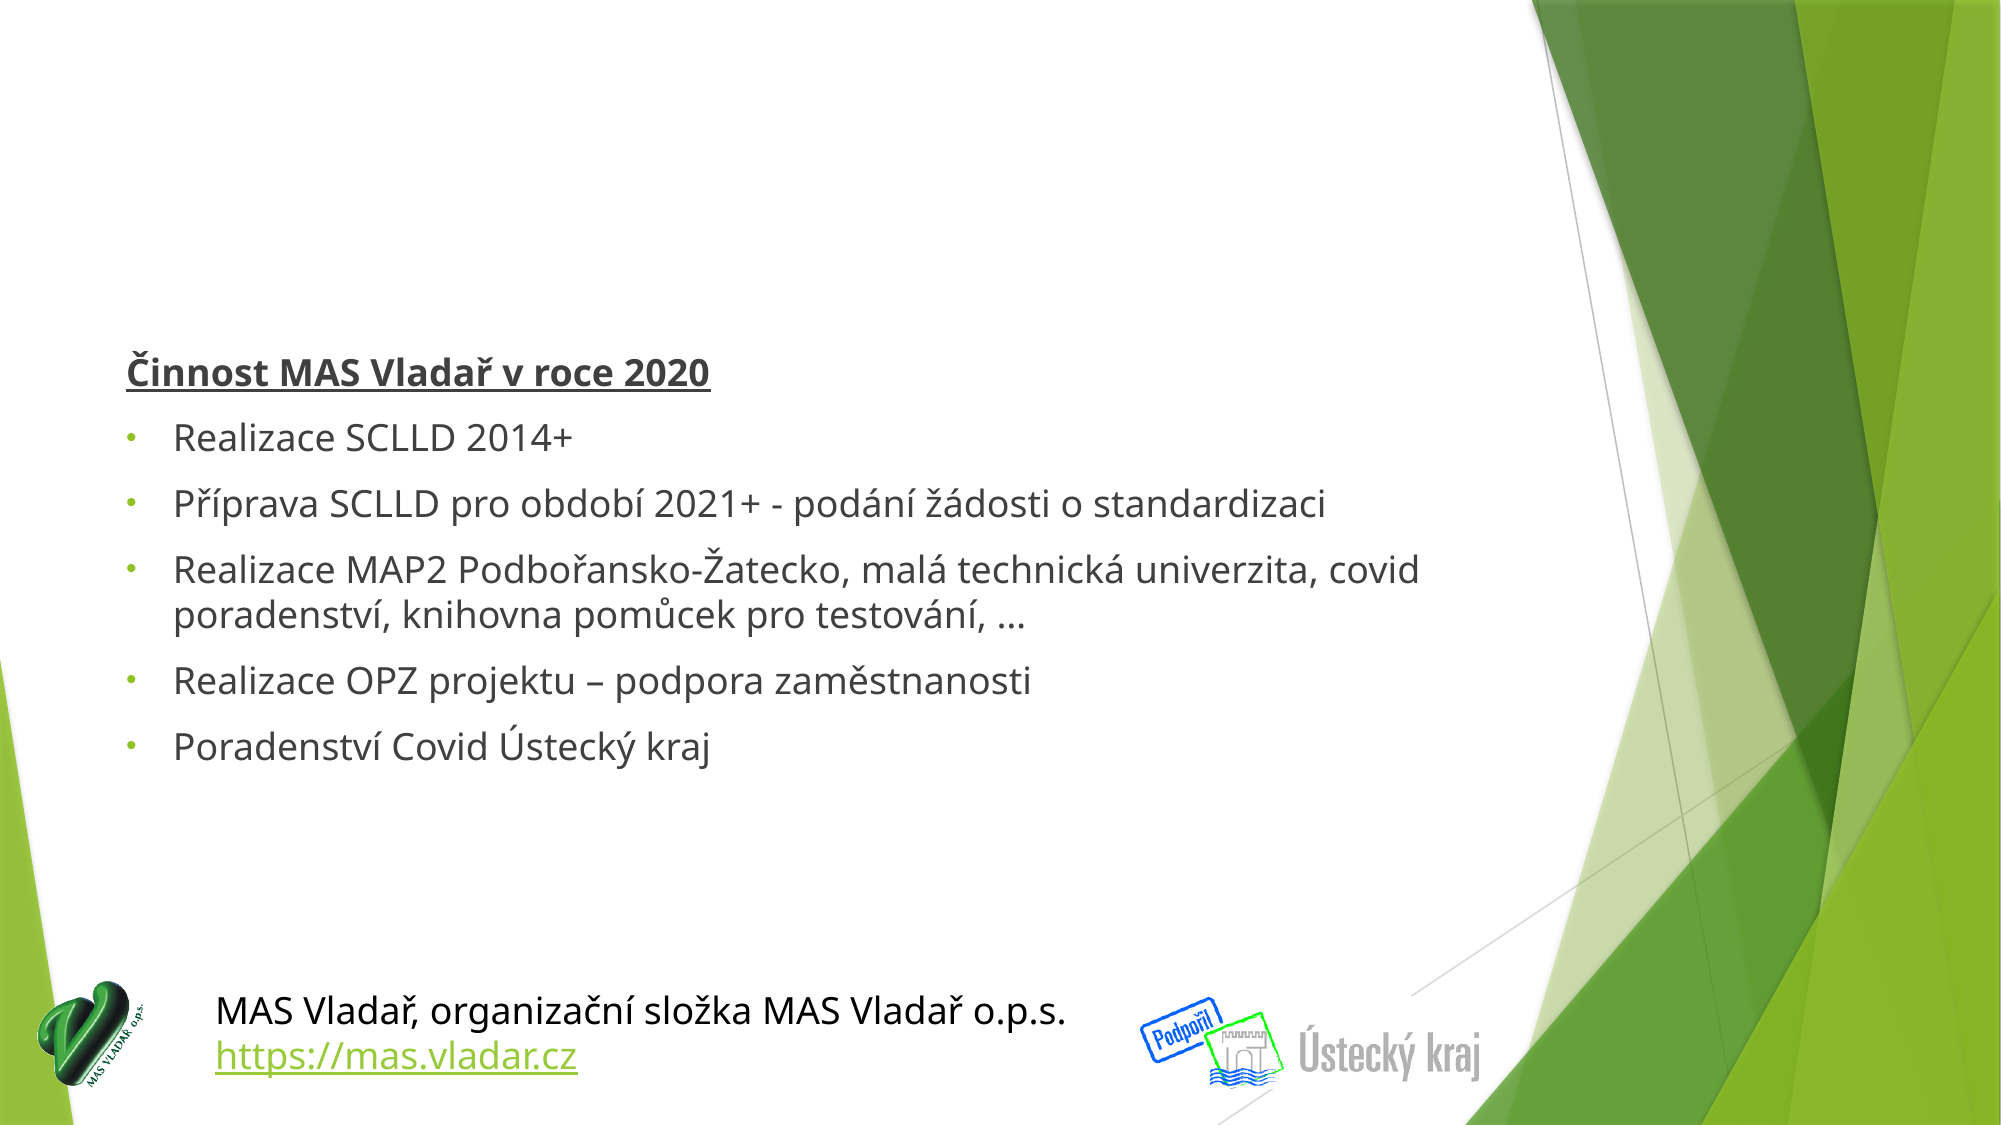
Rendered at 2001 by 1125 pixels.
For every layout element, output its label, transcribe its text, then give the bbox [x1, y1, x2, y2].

list Činnost MAS Vladař v roce 2020 Realizace SCLLD 2014+ Příprava SCLLD pro období 2021+ - podání žádosti o standardizaci Realizace MAP2 Podbořansko-Žatecko, malá technická univerzita, covid poradenství, knihovna pomůcek pro testování, … Realizace OPZ projektu – podpora zaměstnanosti Poradenství Covid Ústecký kraj [111, 255, 1522, 927]
picture [1139, 995, 1479, 1089]
text_box MAS Vladař, organizační složka MAS Vladař o.p.s. https://mas.vladar.cz [200, 979, 1202, 1091]
picture [35, 979, 145, 1089]
